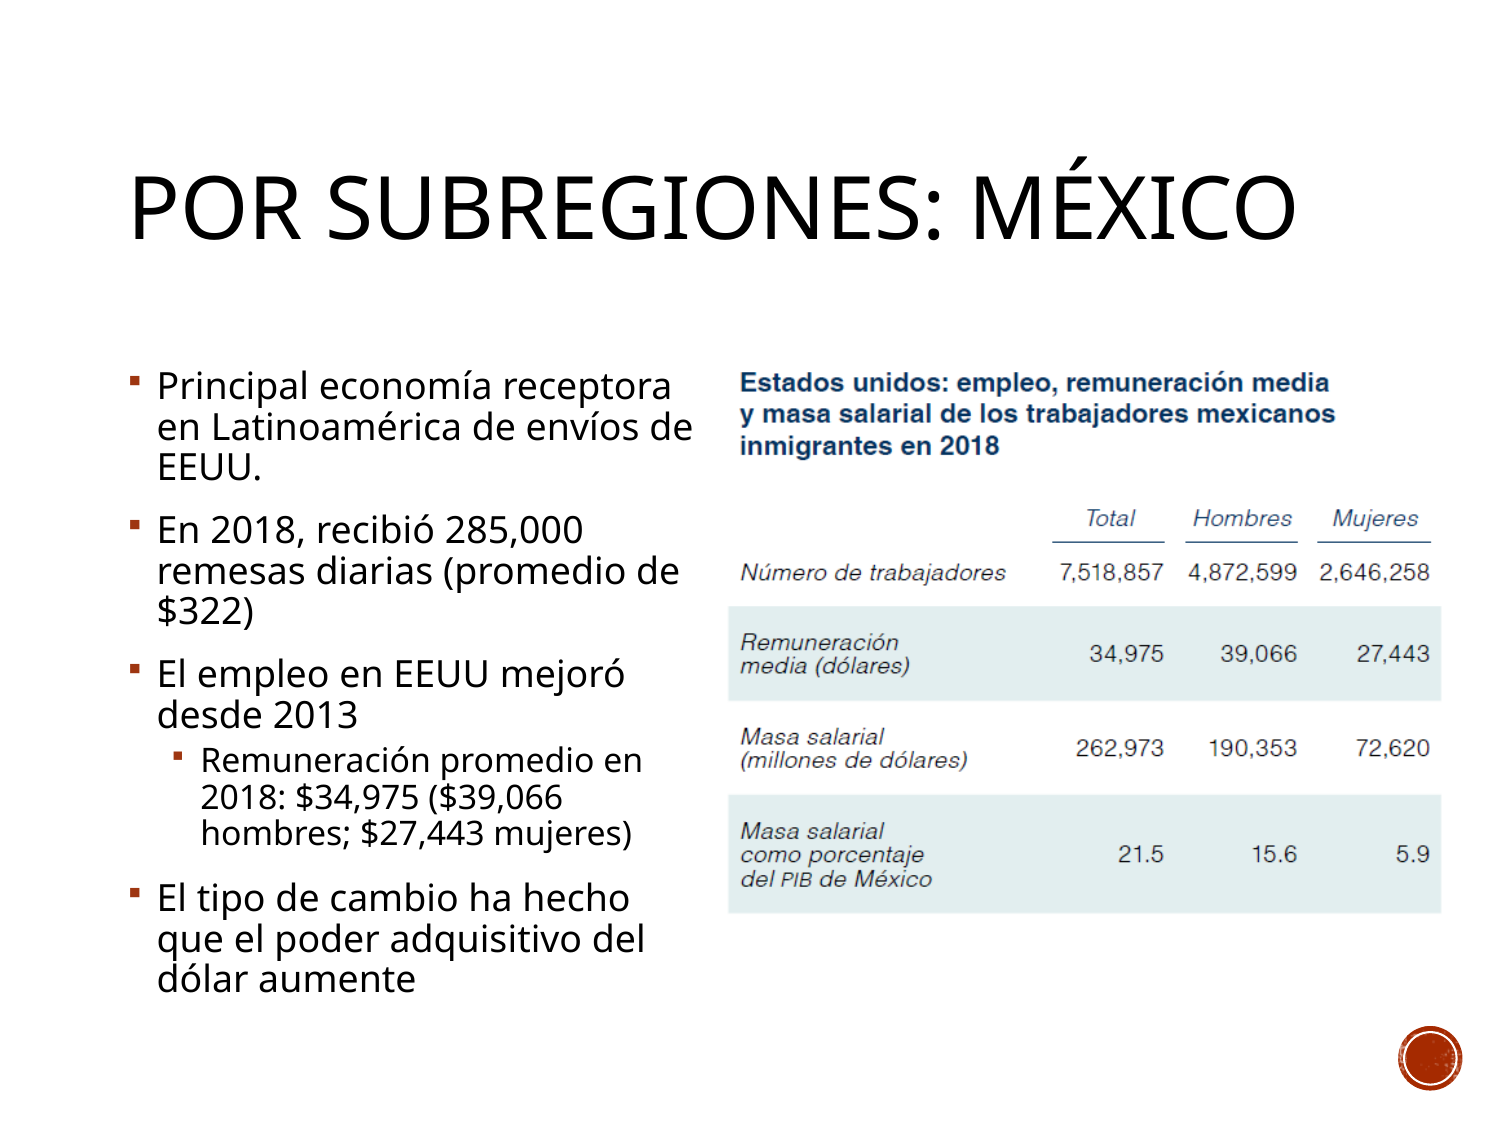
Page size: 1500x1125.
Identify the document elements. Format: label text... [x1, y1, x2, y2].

title Por subregiones: méxico [112, 79, 1388, 344]
list Principal economía receptora en Latinoamérica de envíos de EEUU. En 2018, recibió 285,000 remesas diarias (promedio de $322) El empleo en EEUU mejoró desde 2013 Remuneración promedio en 2018: $34,975 ($39,066 hombres; $27,443 mujeres) El tipo de cambio ha hecho que el poder adquisitivo del dólar aumente [112, 360, 713, 1013]
picture [726, 360, 1460, 917]
